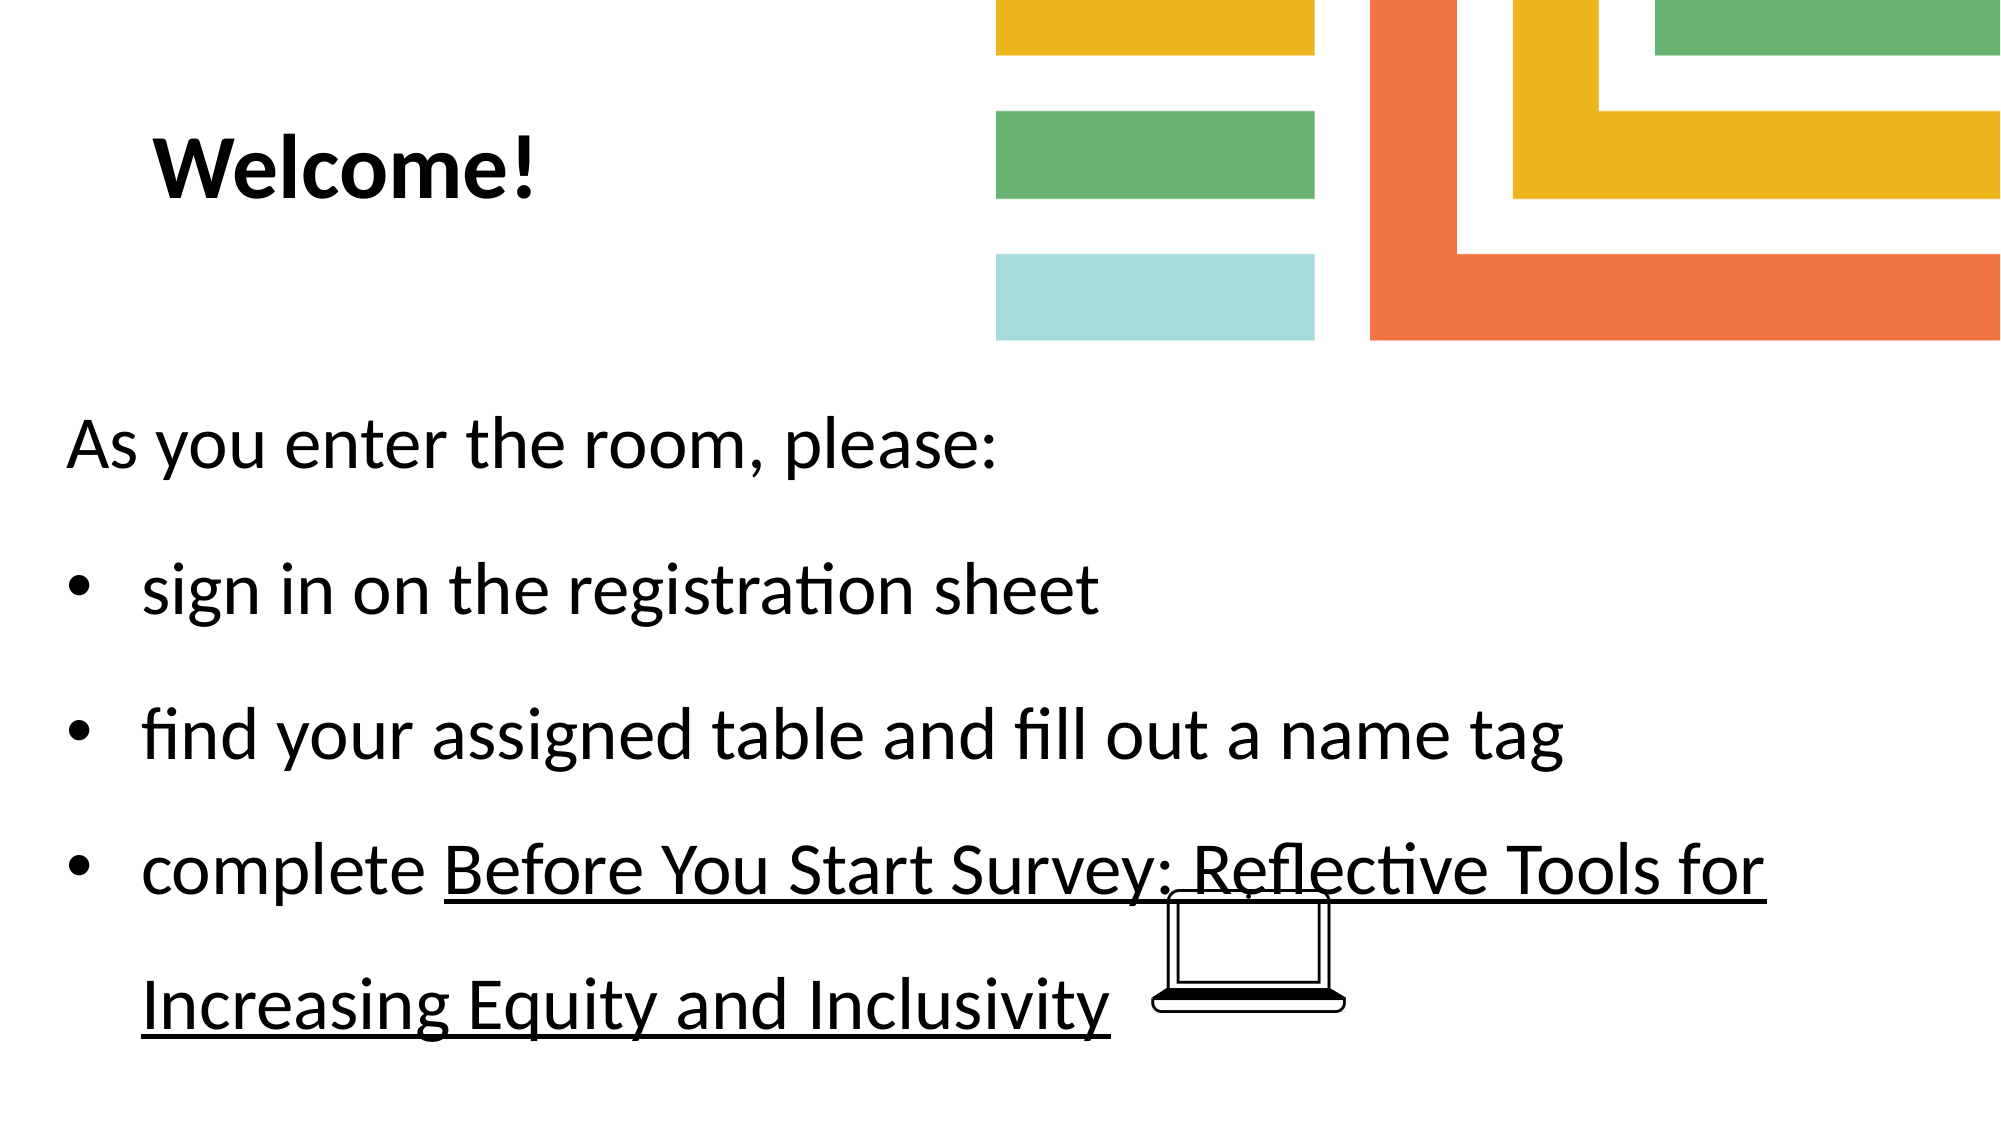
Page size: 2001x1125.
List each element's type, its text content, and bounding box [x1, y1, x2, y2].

title Welcome! [137, 59, 996, 278]
picture [1151, 889, 1346, 1013]
list As you enter the room, please: sign in on the registration sheet find your assigned table and fill out a name tag complete Before You Start Survey: Reflective Tools for Increasing Equity and Inclusivity [51, 341, 1932, 1056]
picture [997, 0, 2000, 672]
